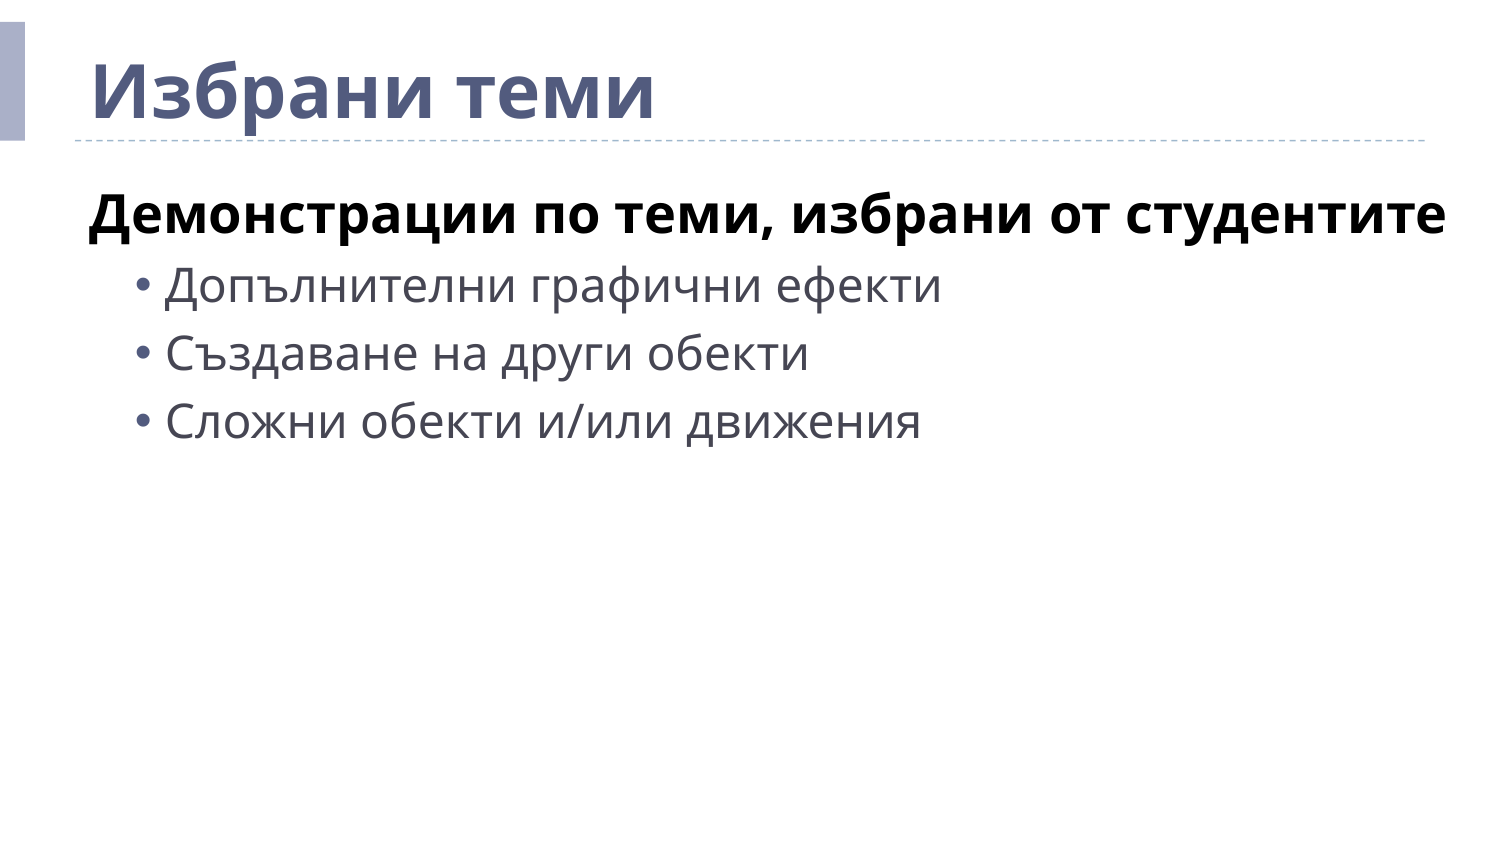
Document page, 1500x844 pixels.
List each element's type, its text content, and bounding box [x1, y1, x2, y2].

list Демонстрации по теми, избрани от студентите Допълнителни графични ефекти Създаване на други обекти Сложни обекти и/или движения [75, 171, 1475, 835]
title Избрани теми [75, 18, 1475, 141]
